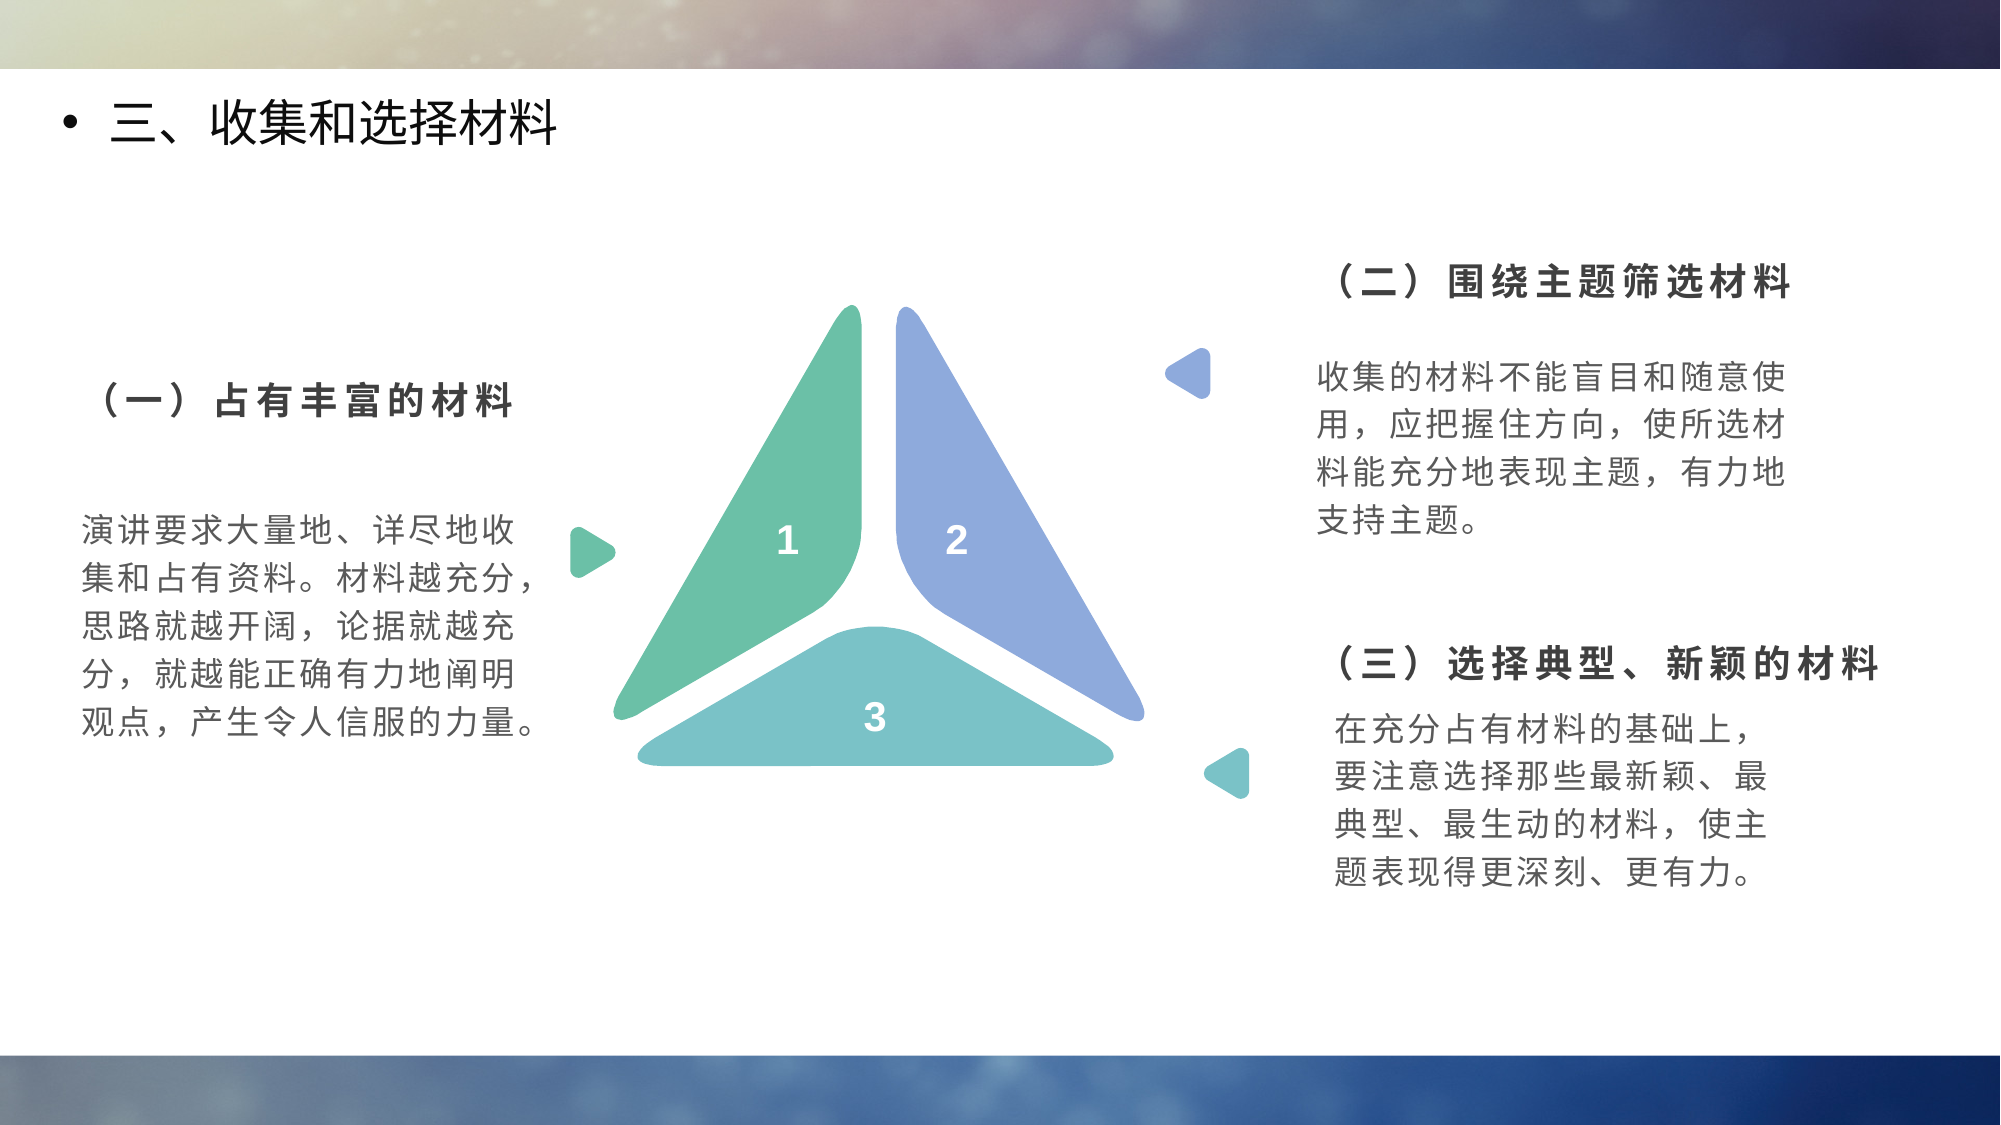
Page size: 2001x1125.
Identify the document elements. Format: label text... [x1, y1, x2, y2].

text_box 1 [726, 478, 849, 578]
text_box [910, 489, 1145, 722]
text_box [637, 626, 1114, 767]
text_box [569, 525, 617, 579]
text_box [1202, 746, 1251, 800]
text_box 2 [895, 478, 1019, 578]
picture [0, 1056, 2000, 1125]
text_box [895, 306, 1013, 478]
text_box 在充分占有材料的基础上，要注意选择那些最新颖、最典型、最生动的材料，使主题表现得更深刻、更有力。 [1320, 692, 1807, 920]
text_box 演讲要求大量地、详尽地收集和占有资料。材料越充分，思路就越开阔，论据就越充分，就越能正确有力地阐明观点，产生令人信服的力量。 [66, 494, 548, 767]
text_box [613, 509, 847, 721]
text_box （三）选择典型、新颖的材料 [1301, 612, 1919, 693]
text_box [1163, 346, 1212, 400]
text_box [744, 304, 862, 574]
text_box 收集的材料不能盲目和随意使用，应把握住方向，使所选材料能充分地表现主题，有力地支持主题。 [1301, 340, 1807, 568]
text_box （一）占有丰富的材料 [66, 340, 614, 430]
picture [0, 0, 2000, 69]
text_box （二）围绕主题筛选材料 [1301, 235, 1835, 311]
text_box 3 [814, 655, 937, 755]
text_box 三、收集和选择材料 [46, 84, 794, 160]
